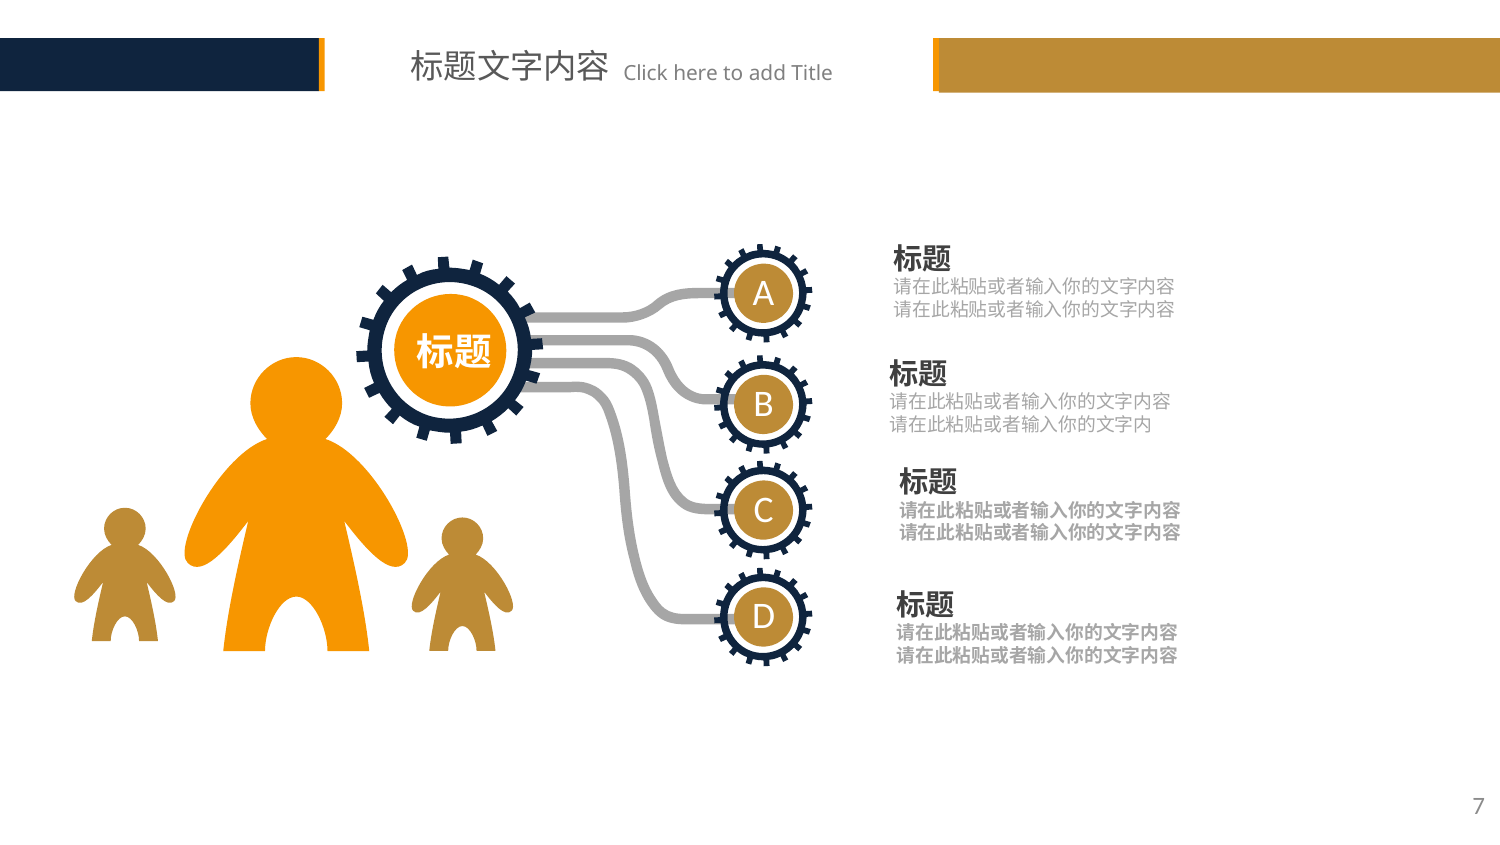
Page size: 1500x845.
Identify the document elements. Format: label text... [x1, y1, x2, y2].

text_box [548, 357, 813, 380]
text_box [74, 507, 176, 642]
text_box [520, 243, 813, 333]
text_box [184, 357, 408, 652]
text_box 标题 请在此粘贴或者输入你的文字内容 请在此粘贴或者输入你的文字内容 [885, 580, 1241, 672]
text_box 标题 请在此粘贴或者输入你的文字内容 请在此粘贴或者输入你的文字内 [878, 349, 1234, 441]
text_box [548, 333, 813, 357]
text_box 标题 请在此粘贴或者输入你的文字内容 请在此粘贴或者输入你的文字内容 [882, 234, 1238, 326]
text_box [356, 256, 544, 445]
slide_number 7 [1150, 782, 1500, 828]
text_box 标题 请在此粘贴或者输入你的文字内容 请在此粘贴或者输入你的文字内容 [887, 458, 1243, 550]
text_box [517, 380, 813, 667]
text_box [411, 517, 512, 651]
